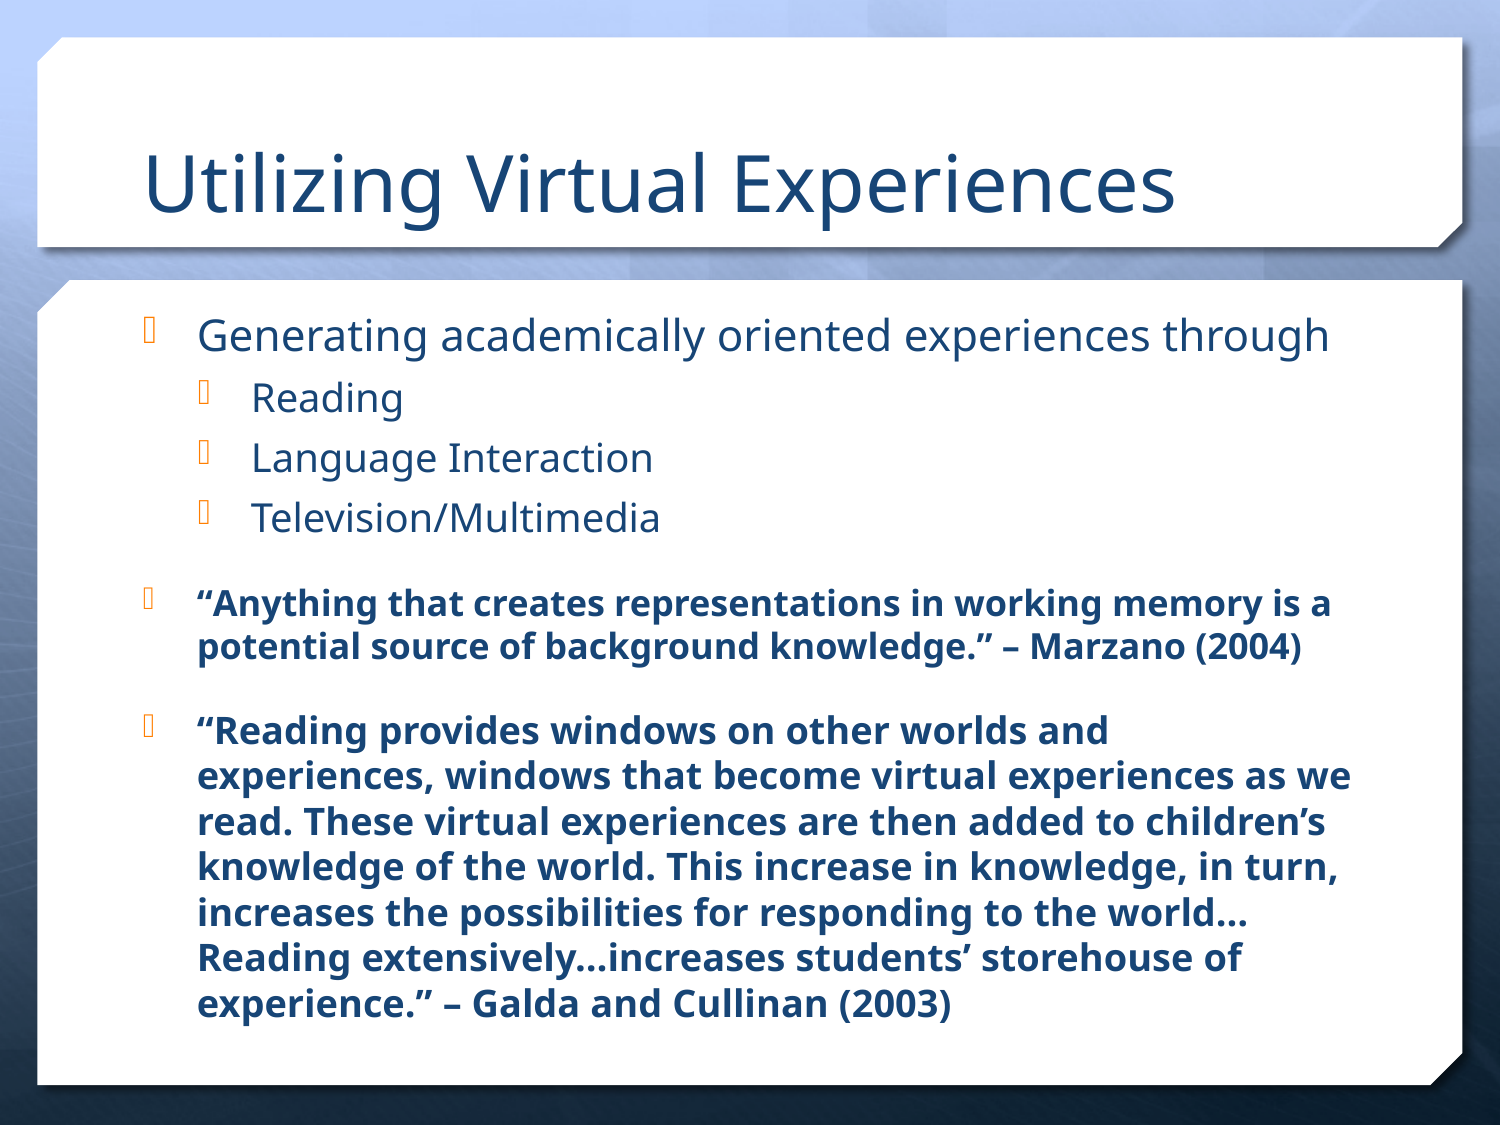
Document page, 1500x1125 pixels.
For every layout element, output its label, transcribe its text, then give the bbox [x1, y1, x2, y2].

title Utilizing Virtual Experiences [127, 48, 1372, 236]
list Generating academically oriented experiences through Reading Language Interaction Television/Multimedia “Anything that creates representations in working memory is a potential source of background knowledge.” – Marzano (2004) “Reading provides windows on other worlds and experiences, windows that become virtual experiences as we read. These virtual experiences are then added to children’s knowledge of the world. This increase in knowledge, in turn, increases the possibilities for responding to the world…Reading extensively…increases students’ storehouse of experience.” – Galda and Cullinan (2003) [127, 299, 1372, 1050]
